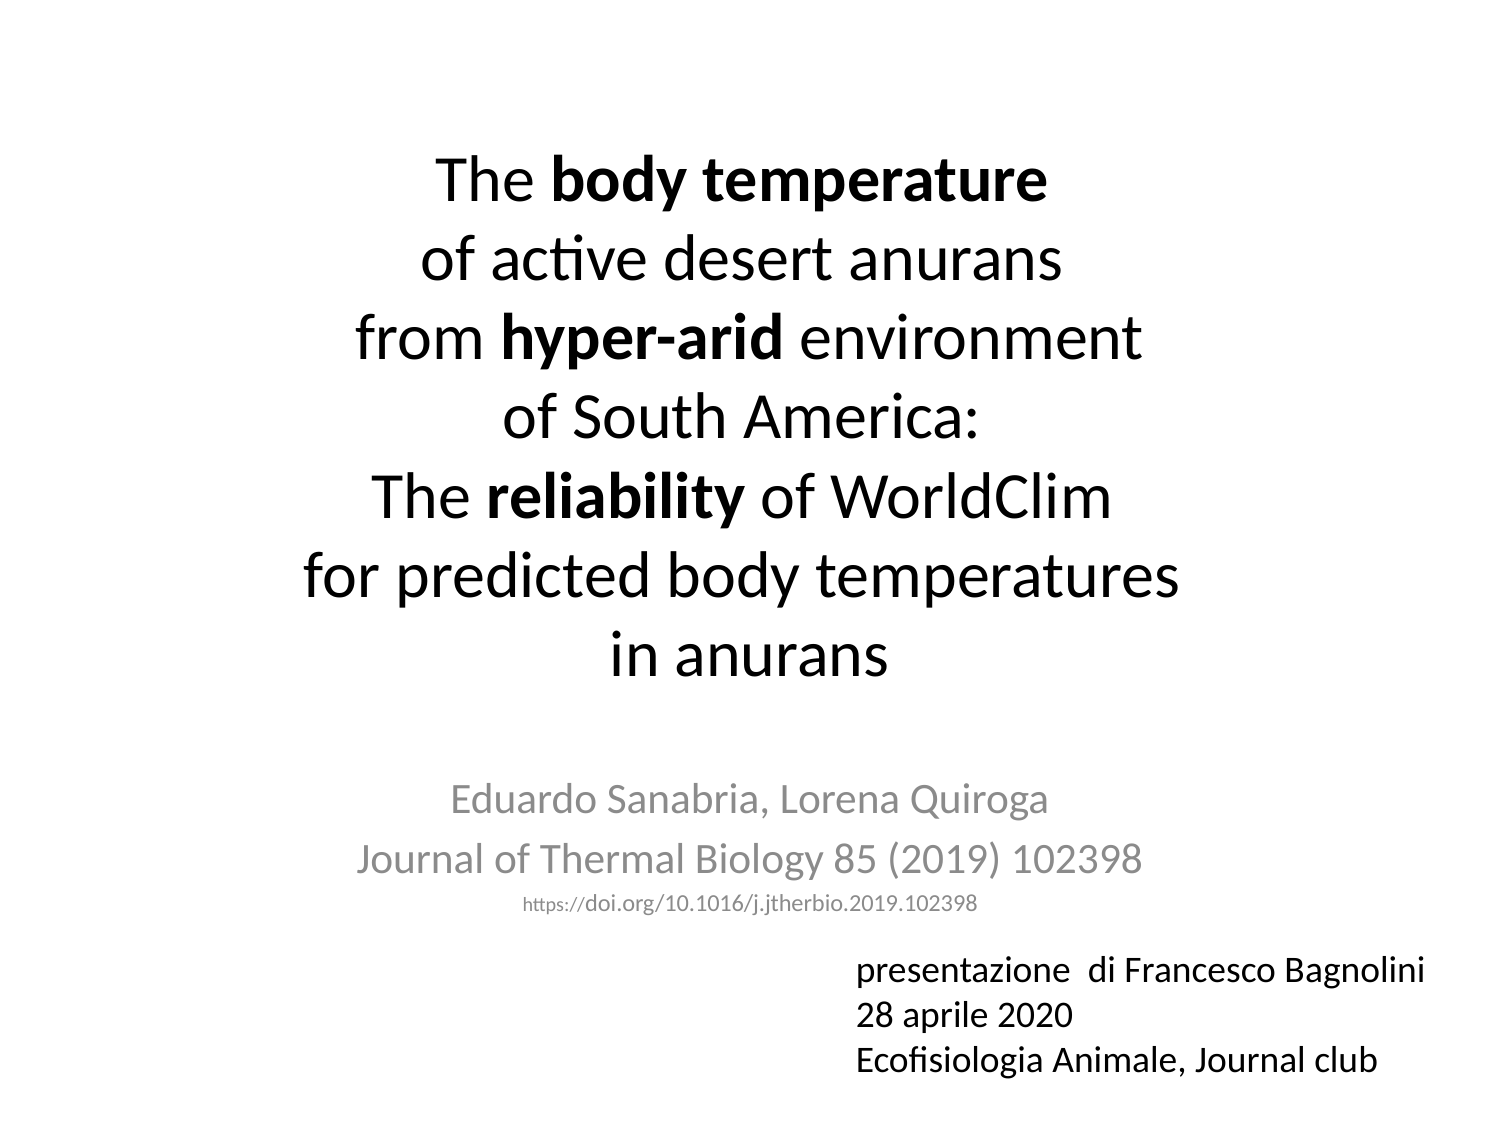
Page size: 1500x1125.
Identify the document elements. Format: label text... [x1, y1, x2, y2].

text_box presentazione di Francesco Bagnolini 28 aprile 2020 Ecofisiologia Animale, Journal club [841, 937, 1442, 1088]
title The body temperature of active desert anurans from hyper-arid environment of South America: The reliability of WorldClim for predicted body temperatures in anurans [112, 125, 1388, 700]
subtitle Eduardo Sanabria, Lorena Quiroga Journal of Thermal Biology 85 (2019) 102398 https://doi.org/10.1016/j.jtherbio.2019.102398 [225, 762, 1275, 925]
